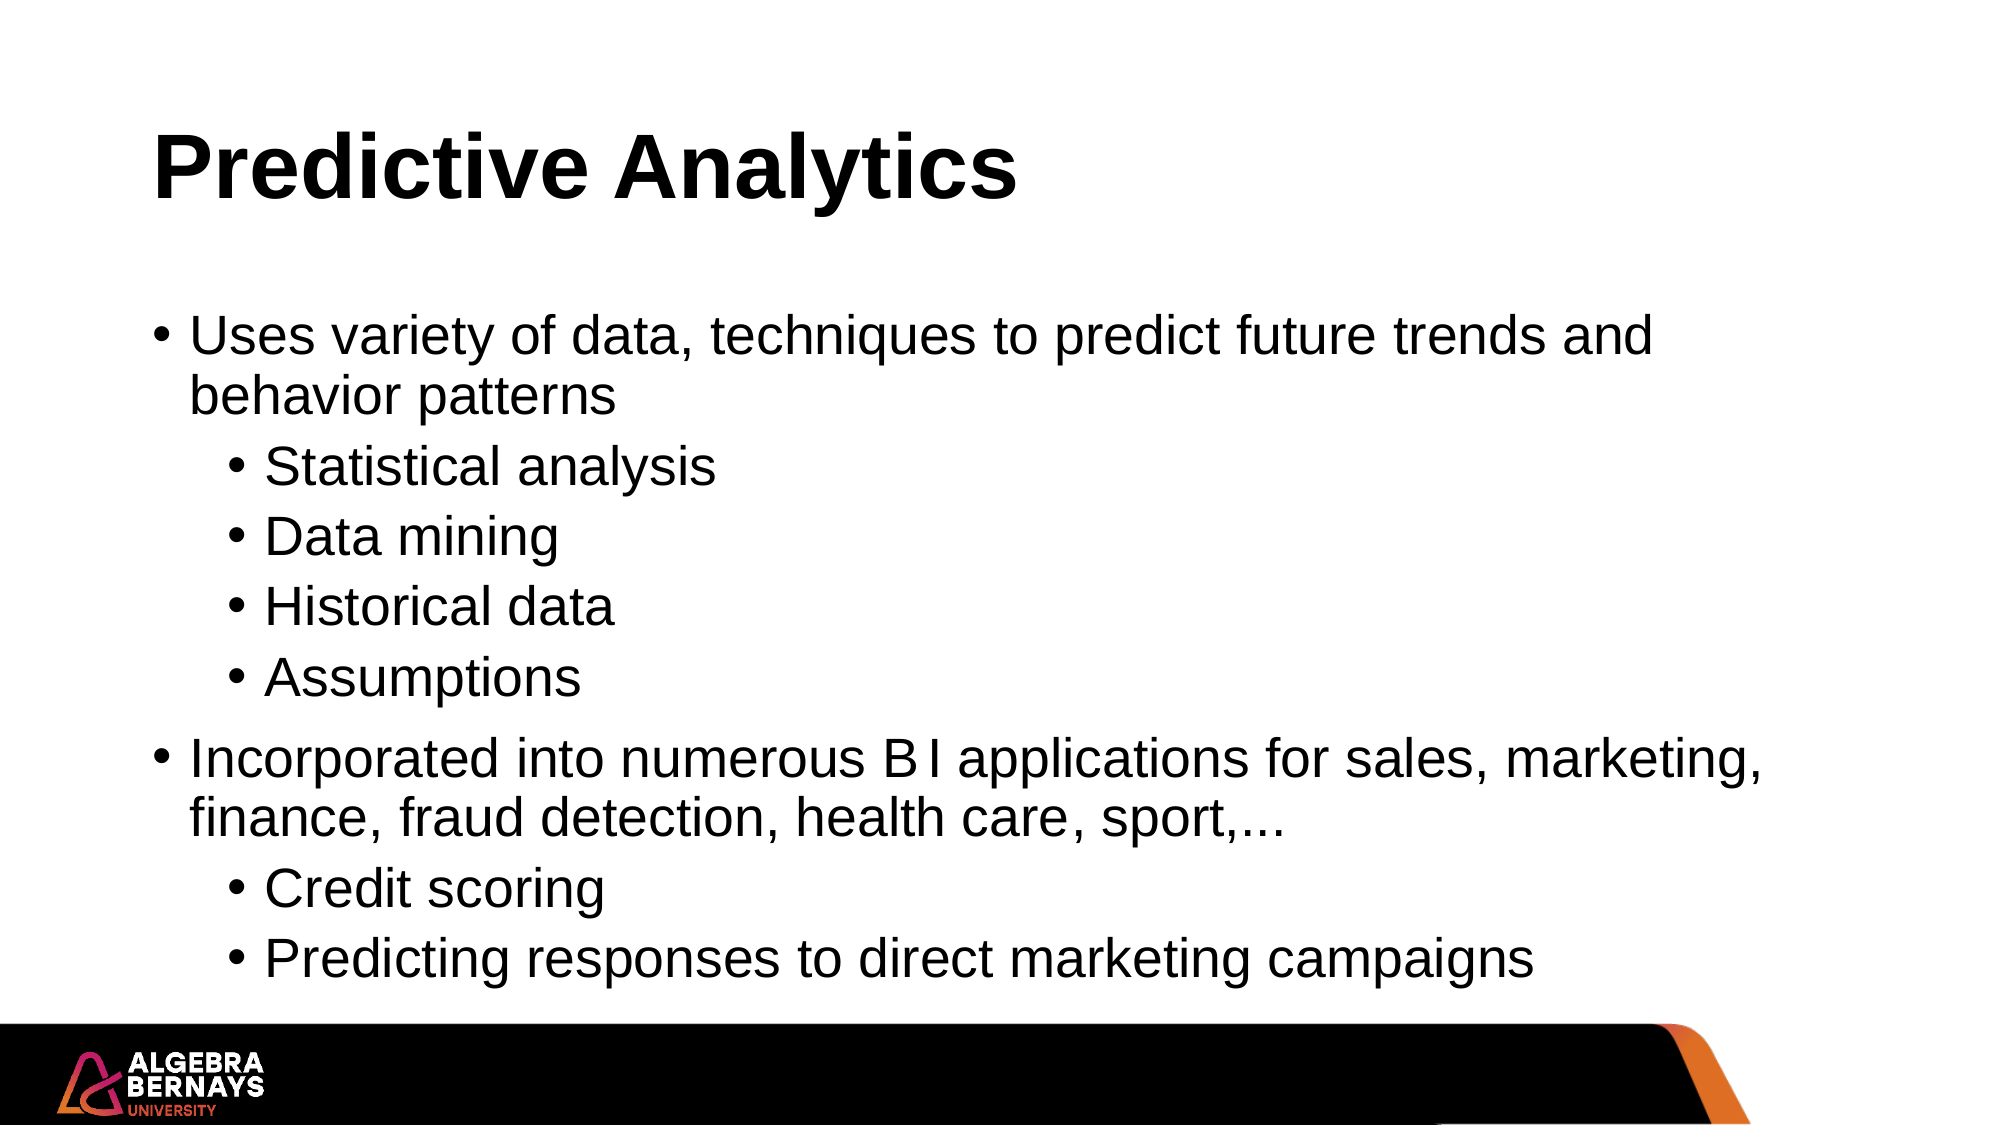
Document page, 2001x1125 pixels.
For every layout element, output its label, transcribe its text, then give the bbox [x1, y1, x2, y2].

list Uses variety of data, techniques to predict future trends and behavior patterns Statistical analysis Data mining Historical data Assumptions Incorporated into numerous B I applications for sales, marketing, finance, fraud detection, health care, sport,... Credit scoring Predicting responses to direct marketing campaigns [137, 299, 1863, 998]
picture [0, 1023, 1958, 1125]
title Predictive Analytics [137, 67, 1863, 271]
